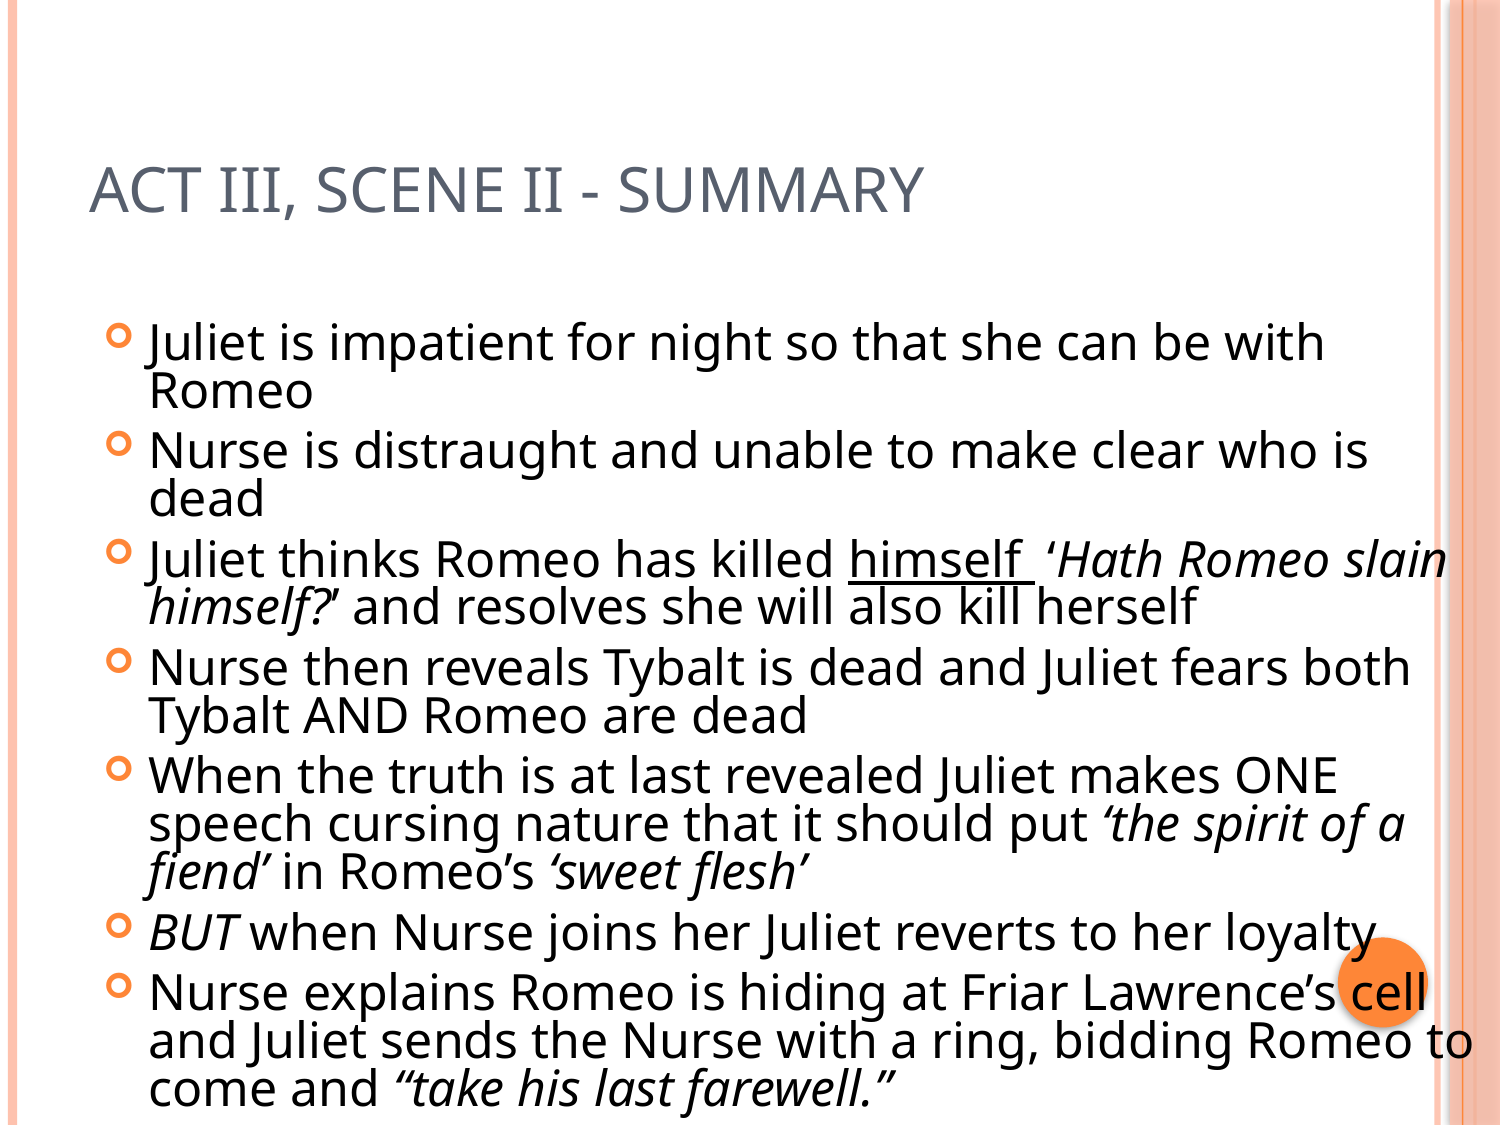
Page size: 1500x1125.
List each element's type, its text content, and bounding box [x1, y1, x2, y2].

list Juliet is impatient for night so that she can be with Romeo Nurse is distraught and unable to make clear who is dead Juliet thinks Romeo has killed himself ‘Hath Romeo slain himself?’ and resolves she will also kill herself Nurse then reveals Tybalt is dead and Juliet fears both Tybalt AND Romeo are dead When the truth is at last revealed Juliet makes ONE speech cursing nature that it should put ‘the spirit of a fiend’ in Romeo’s ‘sweet flesh’ BUT when Nurse joins her Juliet reverts to her loyalty Nurse explains Romeo is hiding at Friar Lawrence’s cell and Juliet sends the Nurse with a ring, bidding Romeo to come and “take his last farewell.” [88, 314, 1500, 1125]
title Act III, Scene ii - Summary [75, 45, 1300, 233]
